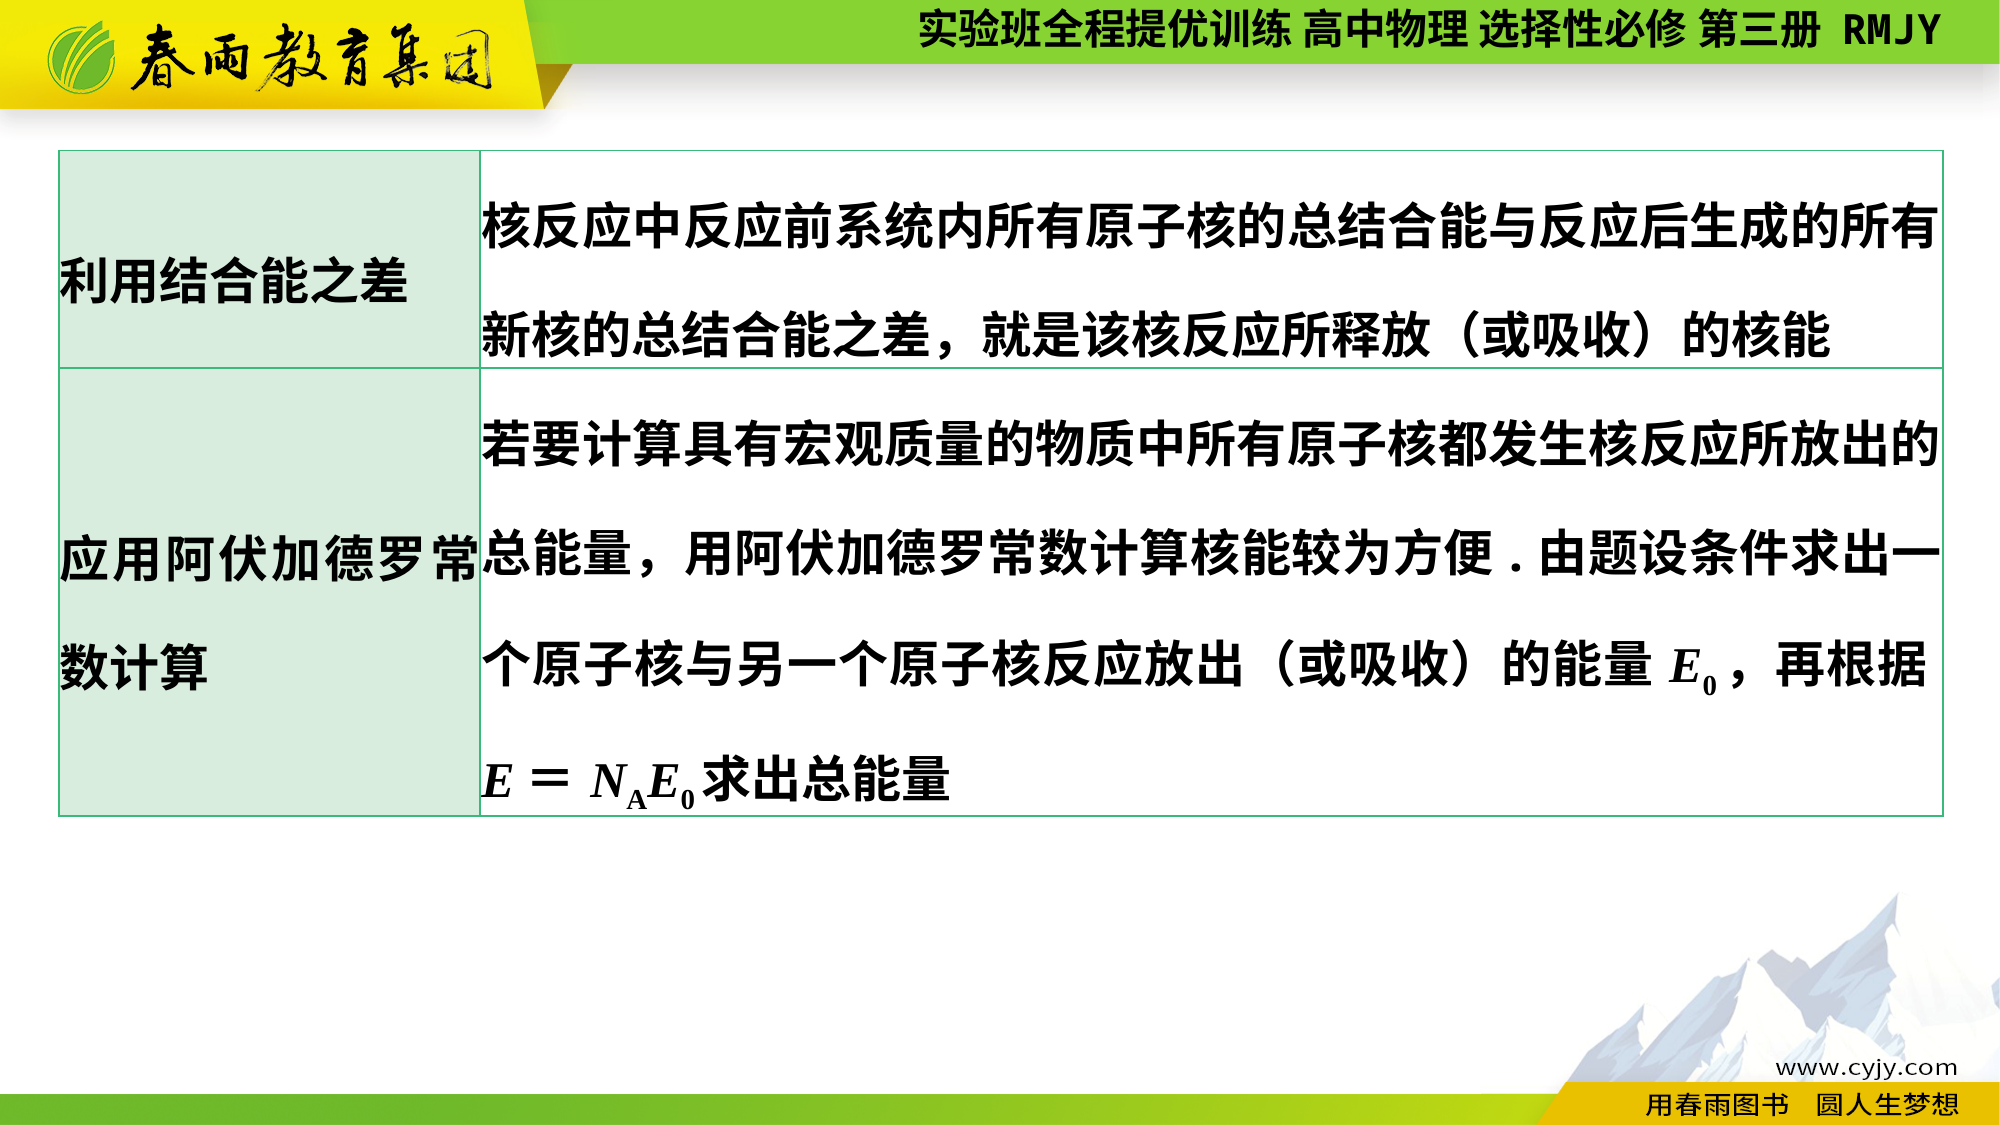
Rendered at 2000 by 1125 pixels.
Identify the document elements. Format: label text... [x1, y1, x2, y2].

table_cell 若要计算具有宏观质量的物质中所有原子核都发生核反应所放出的总能量，用阿伏加德罗常数计算核能较为方便.由题设条件求出一个原子核与另一个原子核反应放出（或吸收）的能量E0，再根据E＝NAE0求出总能量 [481, 369, 1942, 815]
table_header 核反应中反应前系统内所有原子核的总结合能与反应后生成的所有新核的总结合能之差，就是该核反应所释放（或吸收）的核能 [481, 151, 1942, 367]
table_header 利用结合能之差 [60, 151, 479, 367]
picture [0, 0, 2000, 1125]
table_cell 应用阿伏加德罗常数计算 [60, 369, 479, 815]
